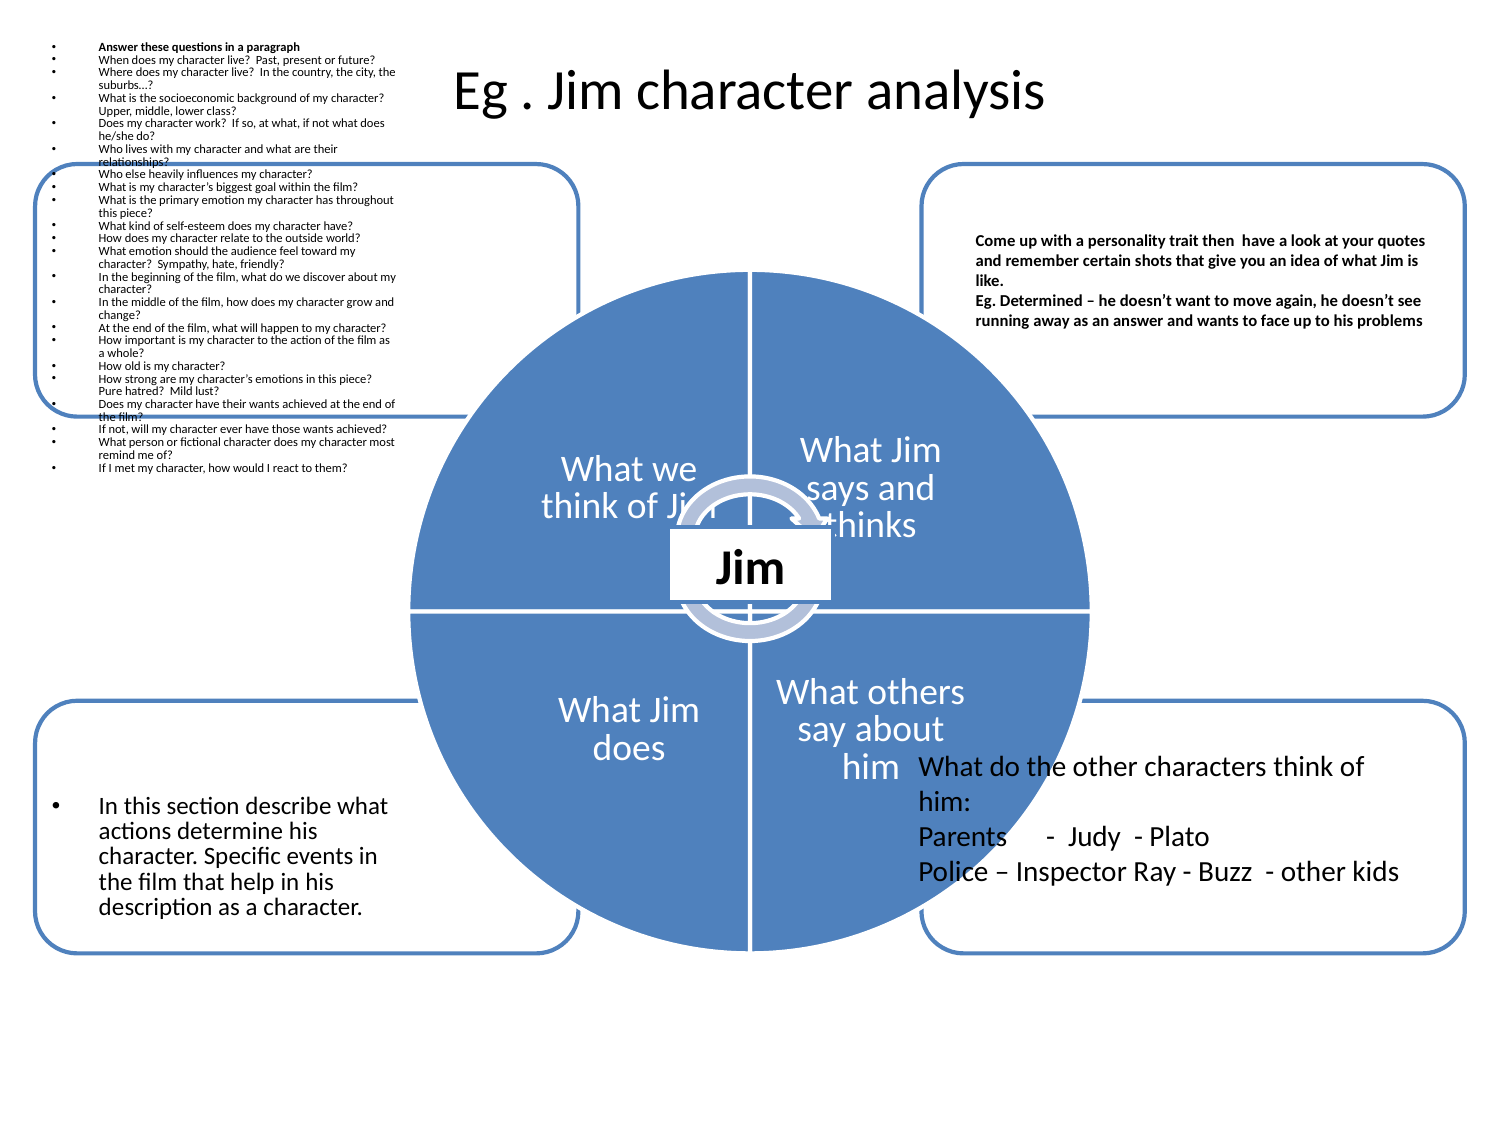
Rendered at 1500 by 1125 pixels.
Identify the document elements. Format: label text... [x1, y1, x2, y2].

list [34, 163, 1466, 954]
title Eg . Jim character analysis [75, 45, 1425, 129]
